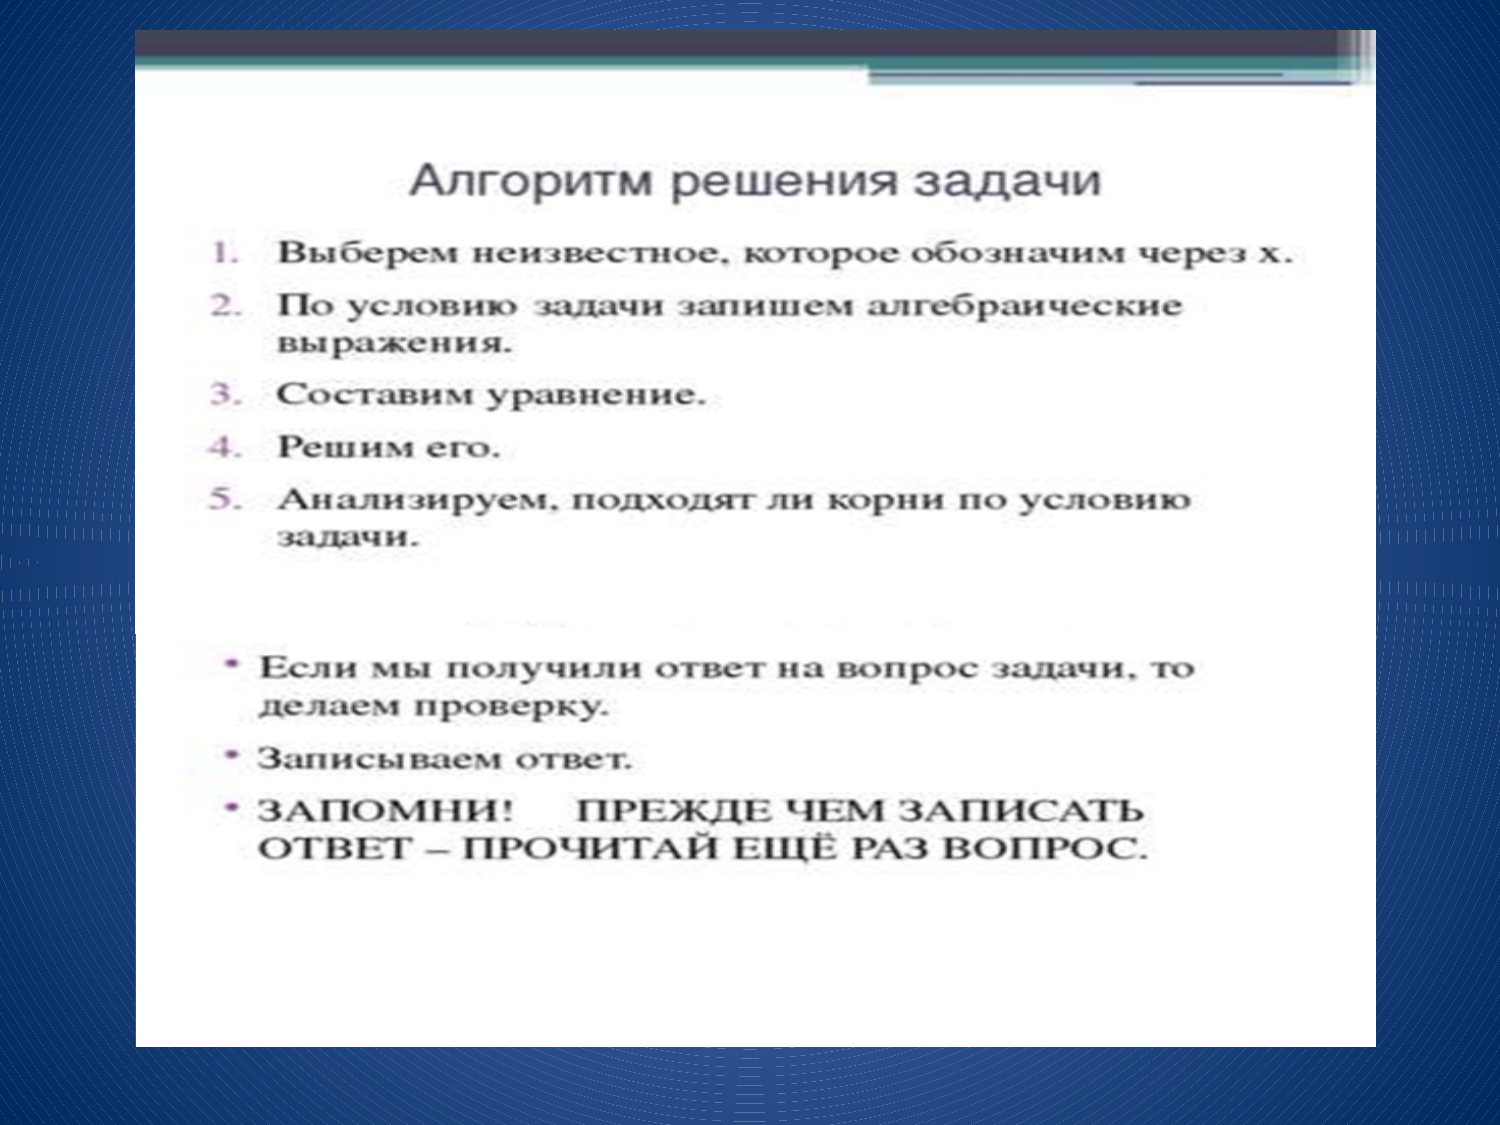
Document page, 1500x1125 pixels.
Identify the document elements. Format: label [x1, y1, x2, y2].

picture [135, 30, 1377, 1048]
